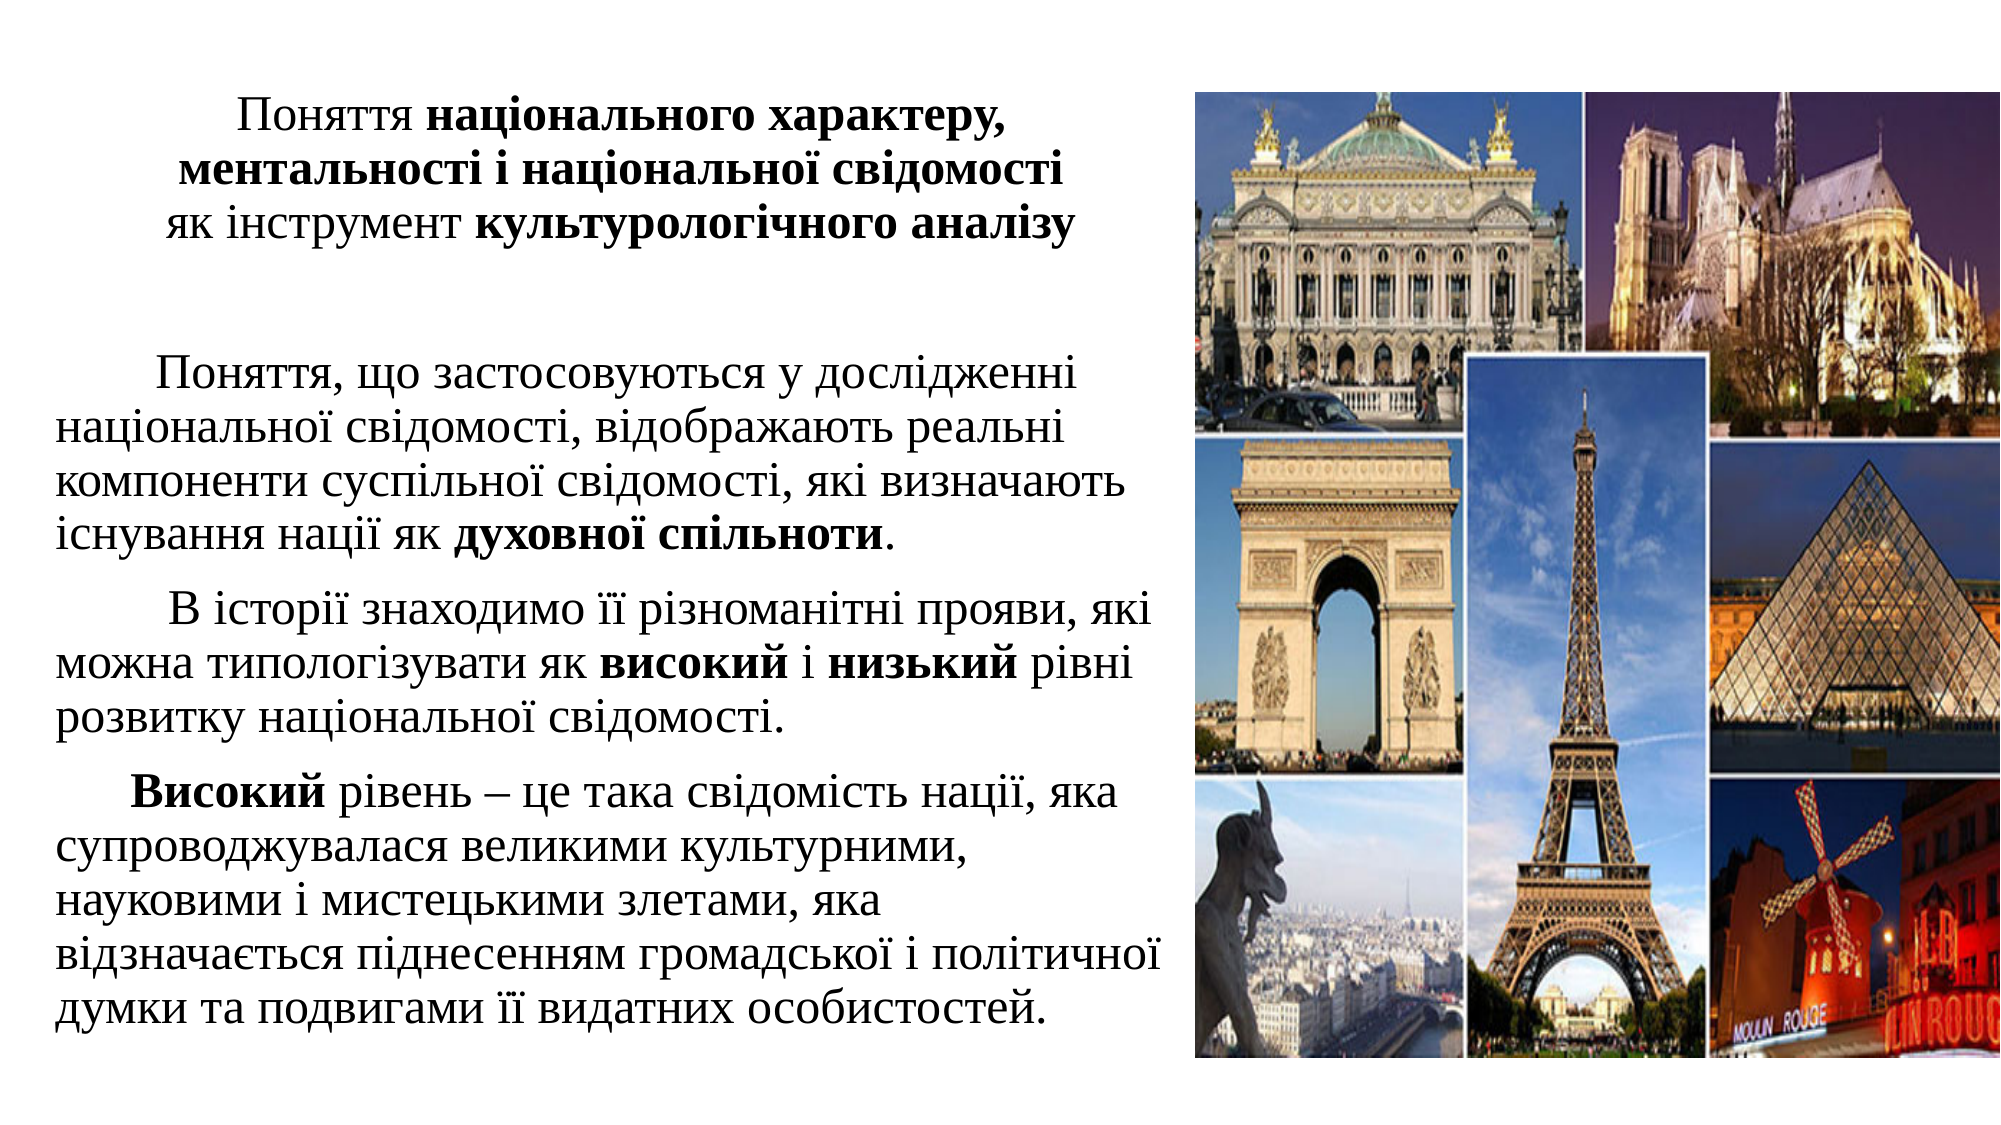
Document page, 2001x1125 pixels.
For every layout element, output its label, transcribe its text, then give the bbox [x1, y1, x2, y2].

list Поняття, що застосовуються у дослідженні національної свідомості, відображають реальні компоненти суспільної свідомості, які визначають існування нації як духовної спільноти. В історії знаходимо її різноманітні прояви, які можна типологізувати як високий і низький рівні розвитку національної свідомості. Високий рівень – це така свідомість нації, яка супроводжувалася великими культурними, науковими і мистецькими злетами, яка відзначається піднесенням громадської і політичної думки та подвигами її видатних особистостей. [40, 337, 1196, 1081]
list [1195, 92, 2000, 1058]
title Поняття національного характеру, ментальності і національної свідомості як інструмент культурологічного аналізу [137, 75, 1105, 257]
